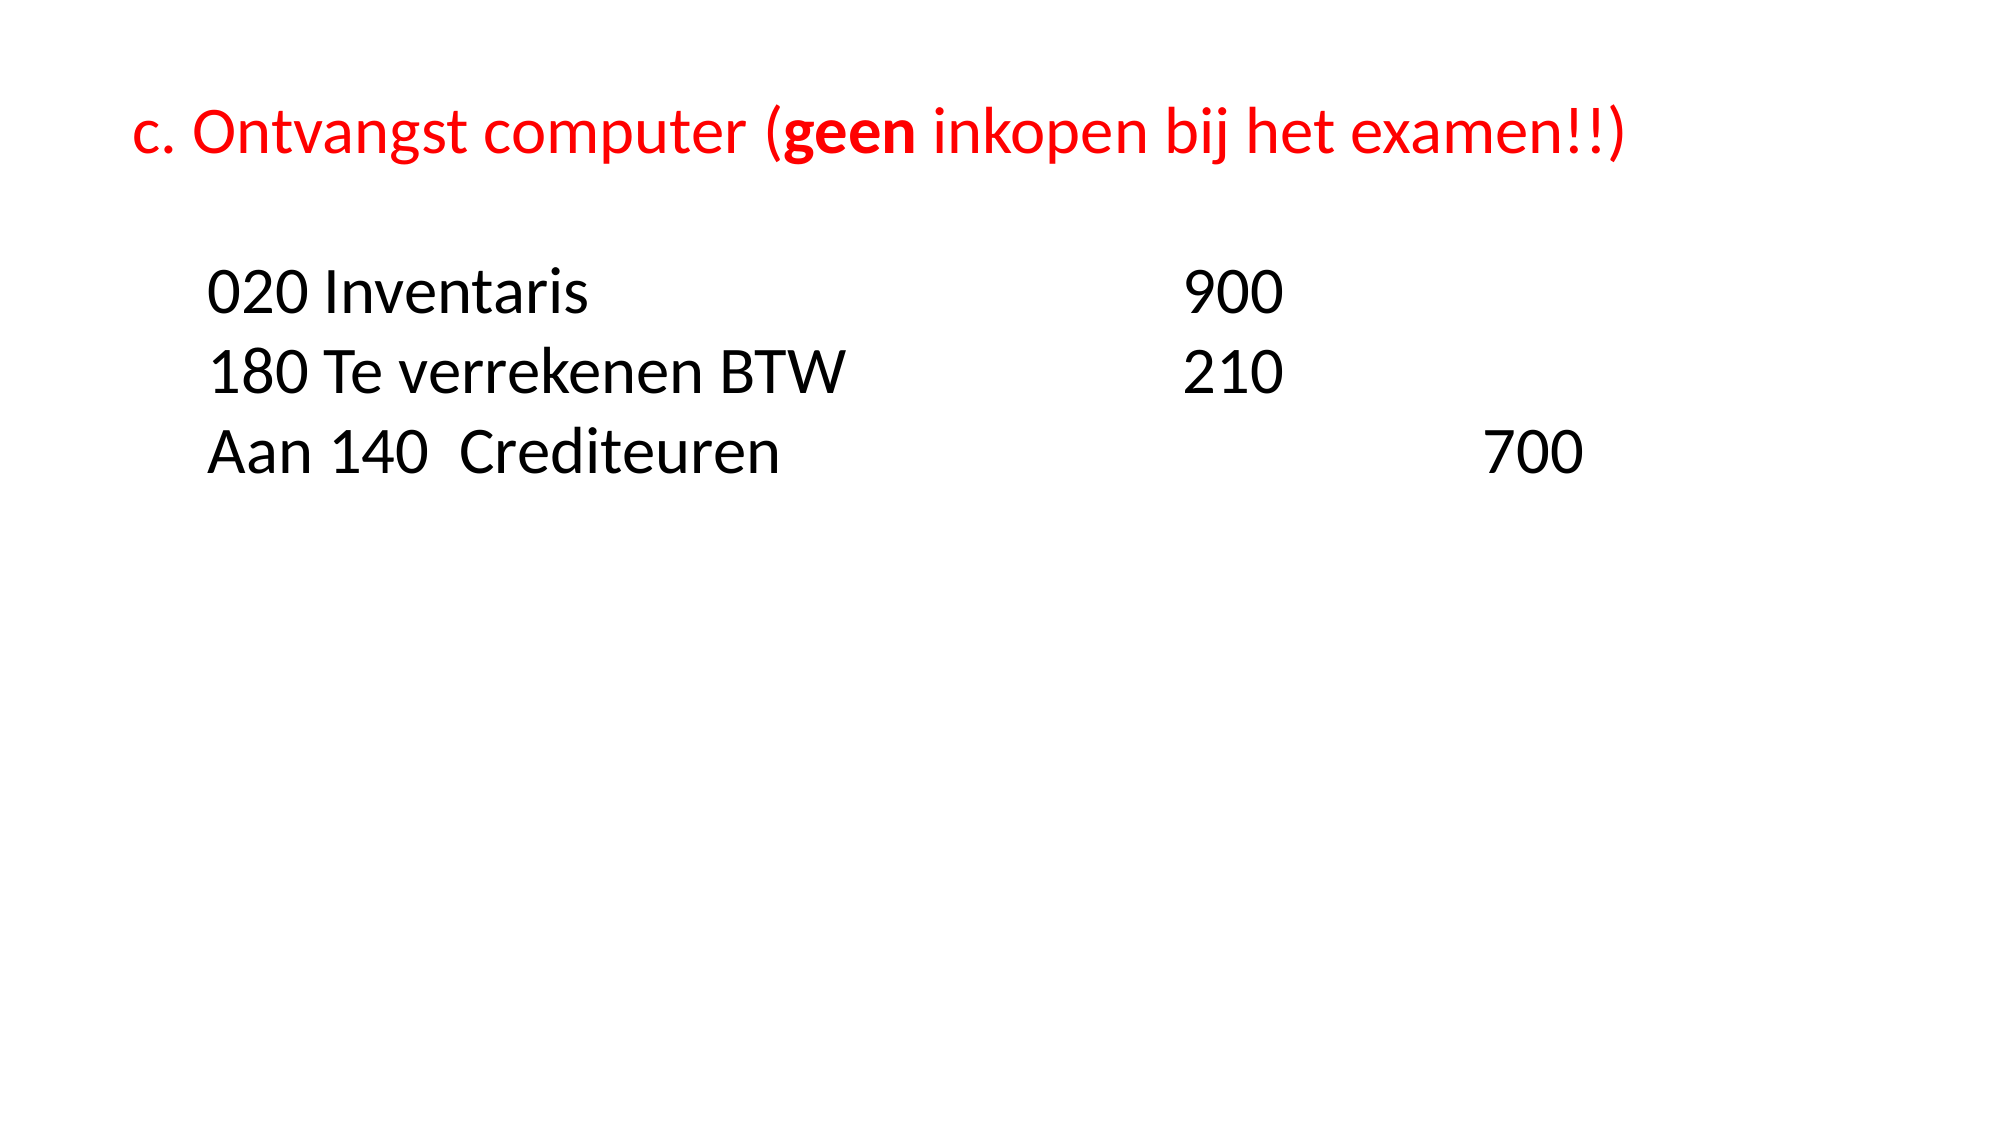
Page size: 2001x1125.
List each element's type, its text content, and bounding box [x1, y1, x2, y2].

text_box c. Ontvangst computer (geen inkopen bij het examen!!) 020 Inventaris 900 180 Te verrekenen BTW 210 Aan 140 Crediteuren 700 [117, 0, 1830, 575]
